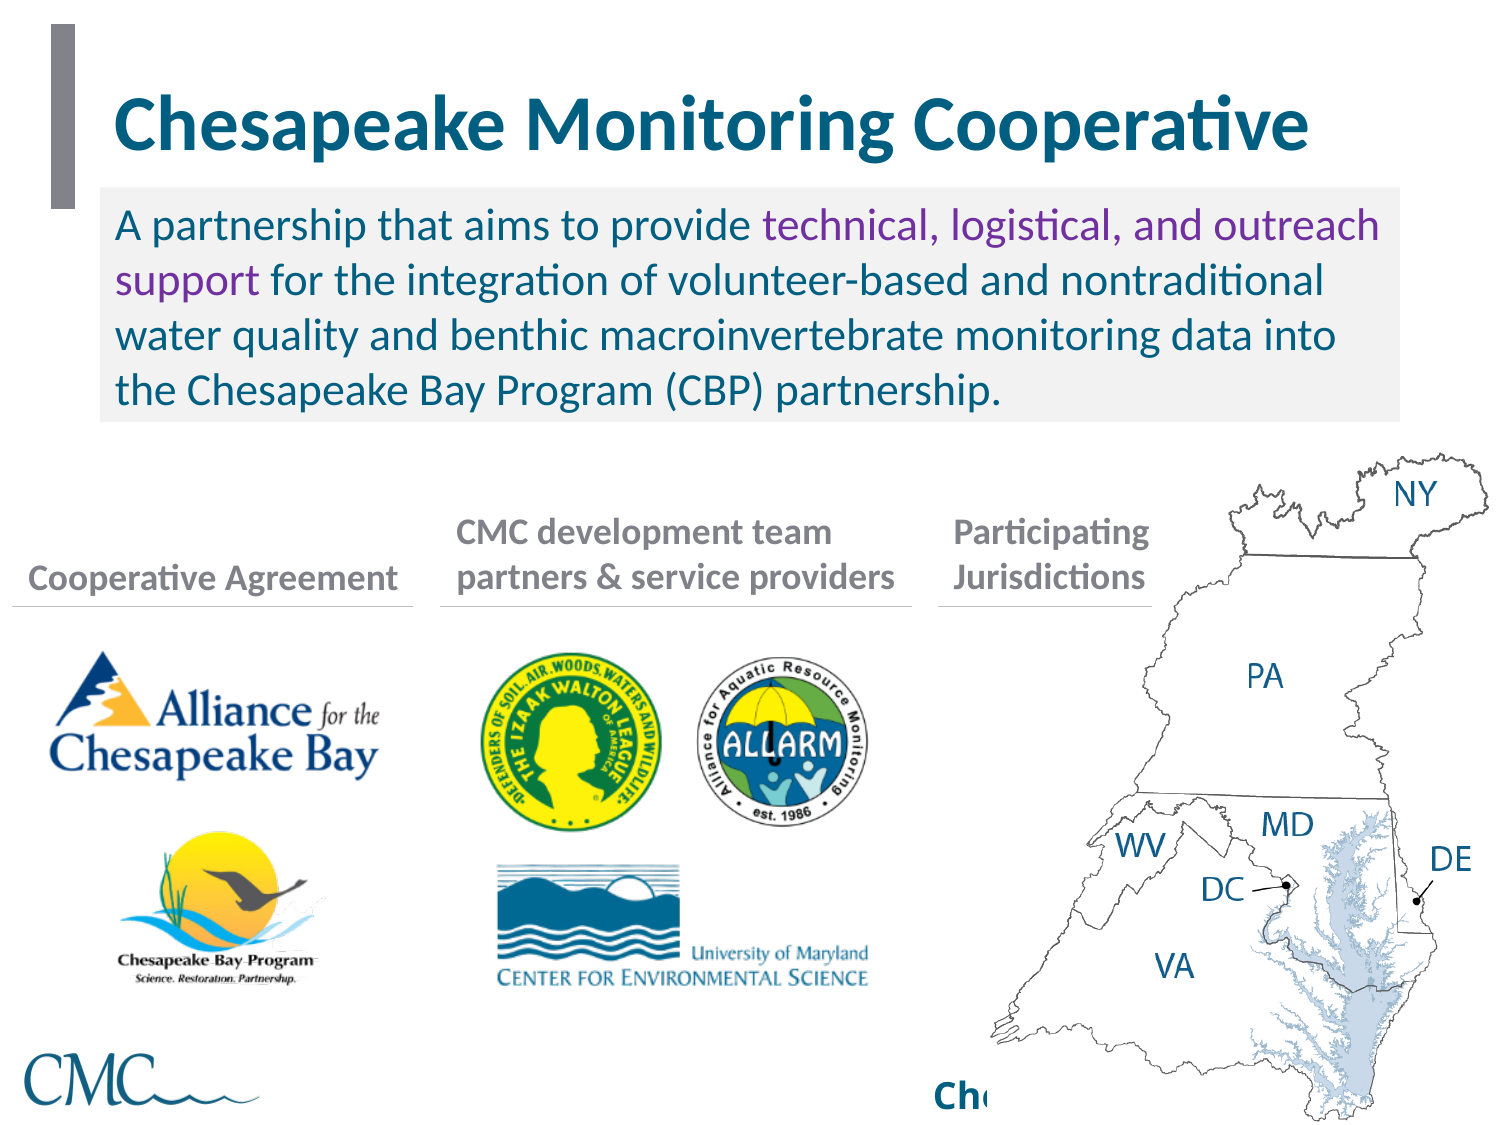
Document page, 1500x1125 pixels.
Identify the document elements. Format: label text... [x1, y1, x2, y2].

picture [51, 24, 75, 209]
text_box CMC development team partners & service providers [441, 499, 911, 605]
text_box A partnership that aims to provide technical, logistical, and outreach support for the integration of volunteer-based and nontraditional water quality and benthic macroinvertebrate monitoring data into the Chesapeake Bay Program (CBP) partnership. [99, 187, 1400, 423]
picture [986, 449, 1492, 1125]
text_box Cooperative Agreement [13, 545, 414, 606]
title Chesapeake Monitoring Cooperative [99, 0, 1500, 250]
text_box Participating Jurisdictions [938, 499, 982, 605]
picture [21, 1049, 263, 1112]
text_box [47, 649, 381, 993]
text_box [477, 649, 876, 993]
